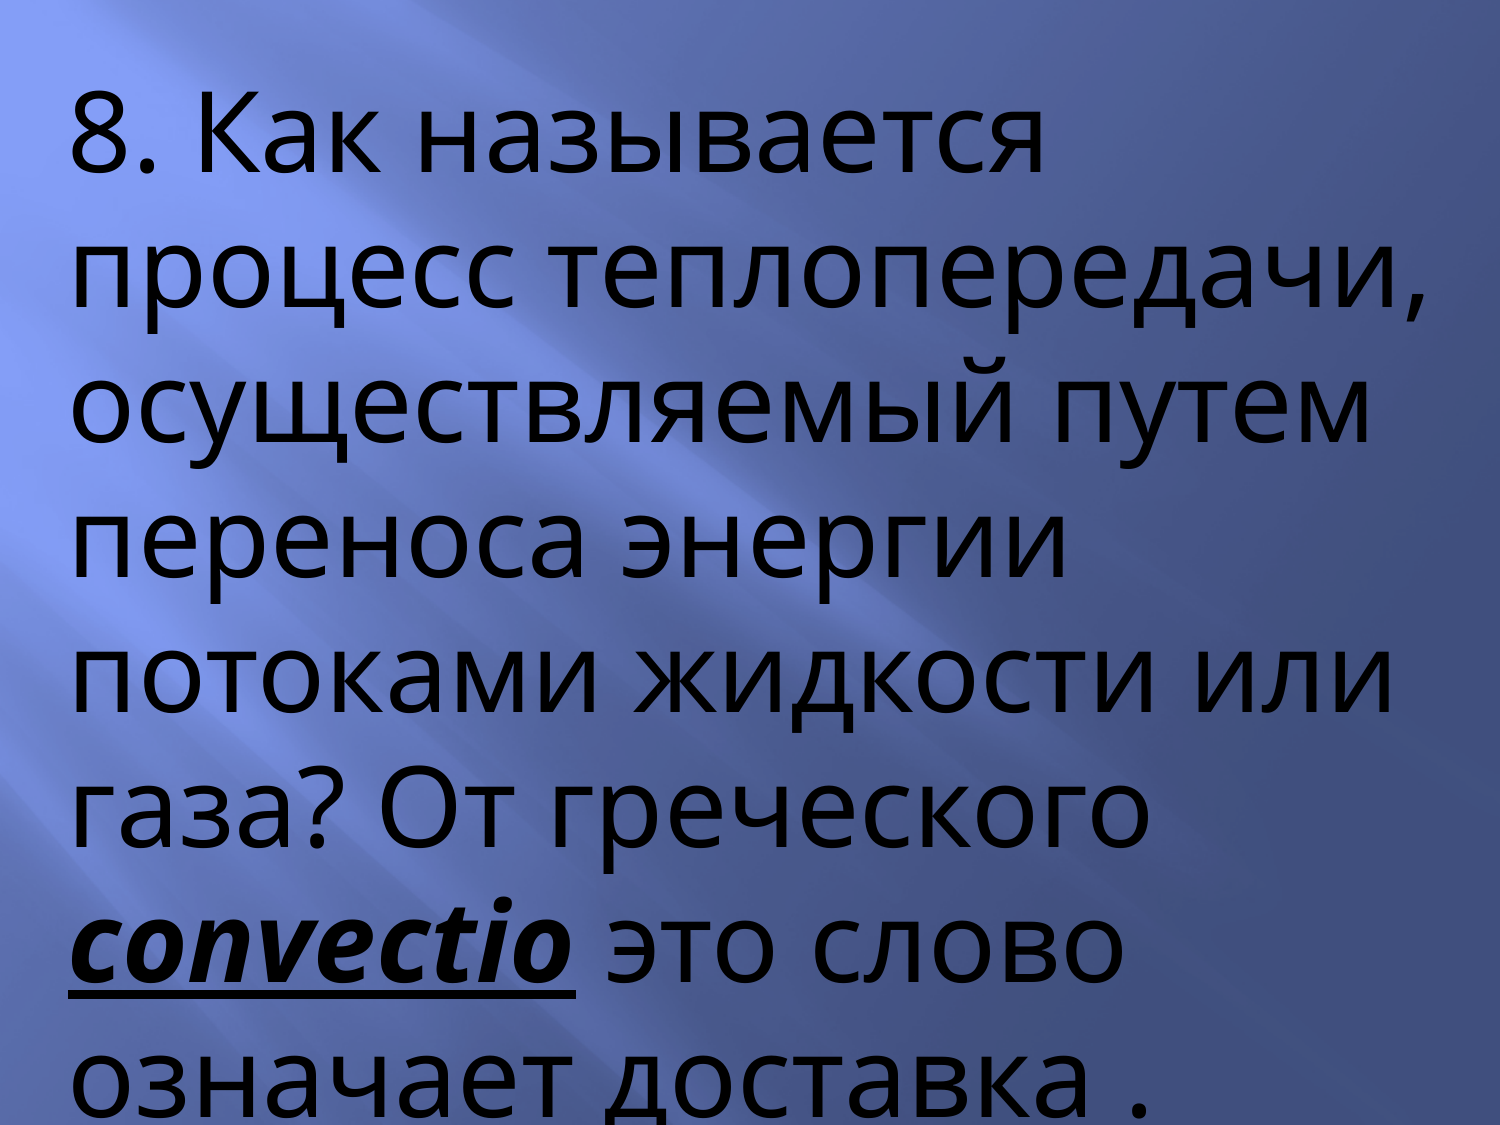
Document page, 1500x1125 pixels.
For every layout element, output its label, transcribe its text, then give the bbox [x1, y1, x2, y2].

text_box 8. Как называется процесс теплопередачи, осуществляемый путем переноса энергии потоками жидкости или газа? От греческого convectio это слово означает доставка . [53, 52, 1459, 1125]
